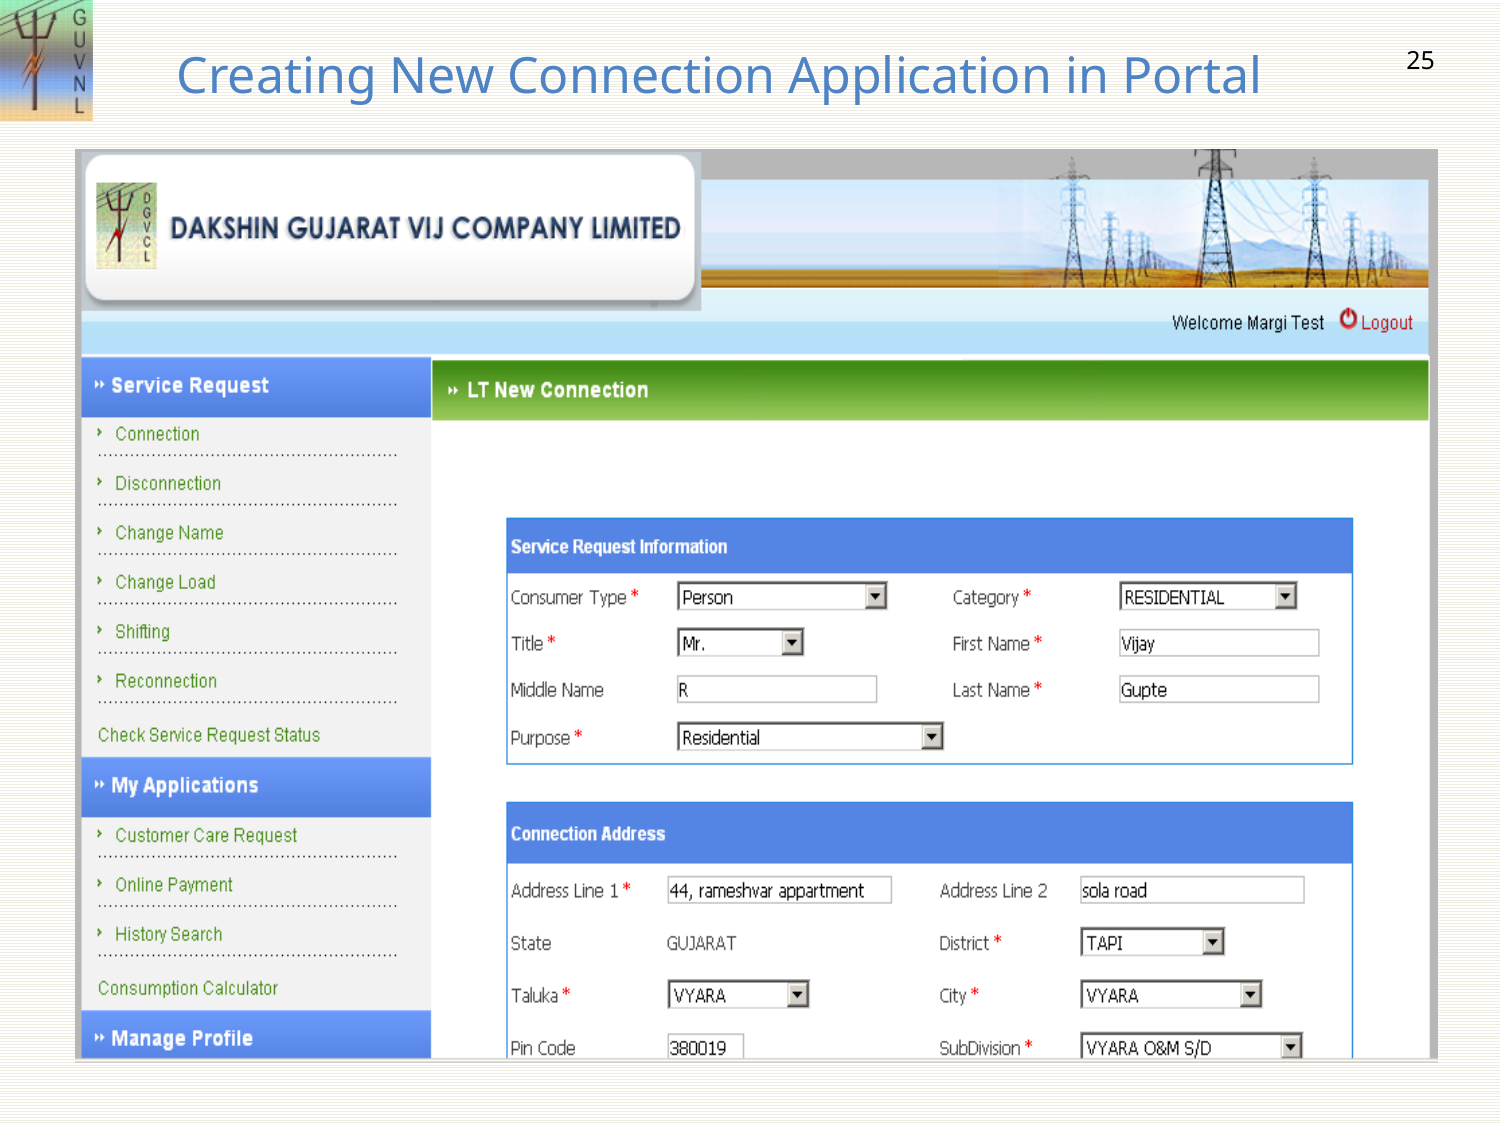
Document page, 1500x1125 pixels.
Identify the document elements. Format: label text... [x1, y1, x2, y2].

title Creating New Connection Application in Portal [161, 37, 1413, 112]
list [74, 149, 1438, 1063]
slide_number 25 [1324, 37, 1451, 116]
picture [0, 0, 93, 121]
